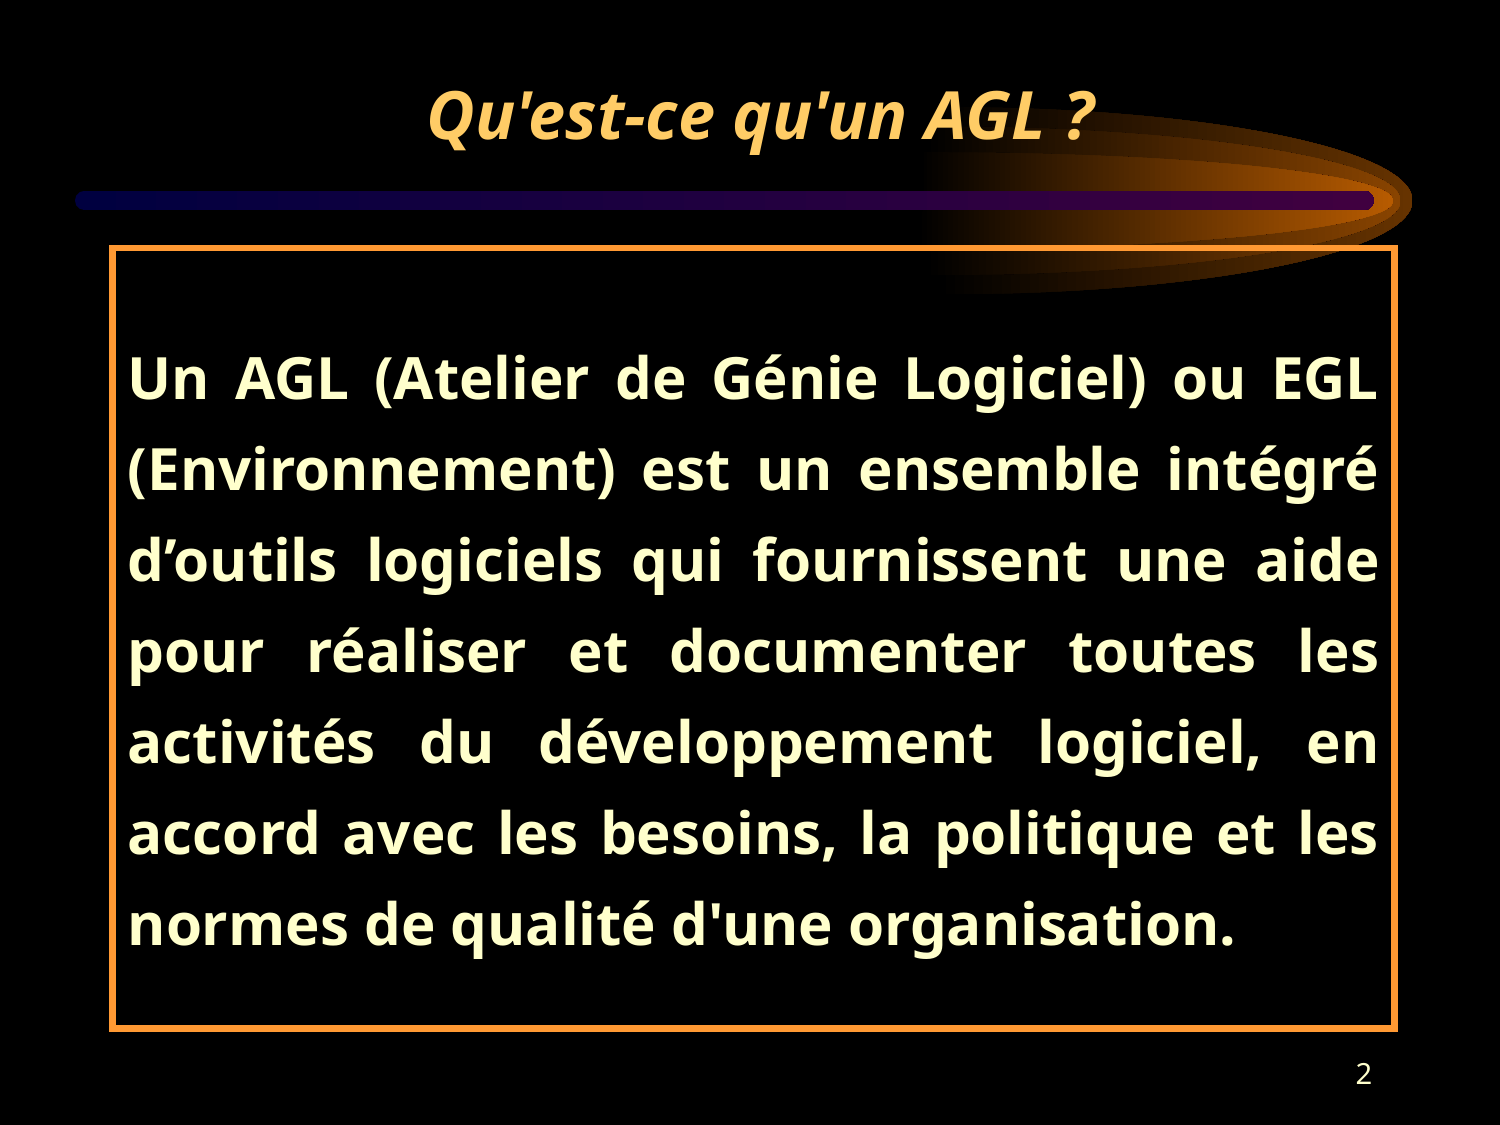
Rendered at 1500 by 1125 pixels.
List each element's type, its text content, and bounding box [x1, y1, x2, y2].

slide_number 2 [1074, 1037, 1388, 1113]
title Qu'est-ce qu'un AGL ? [122, 41, 1399, 158]
list Un AGL (Atelier de Génie Logiciel) ou EGL (Environnement) est un ensemble intégré d’outils logiciels qui fournissent une aide pour réaliser et documenter toutes les activités du développement logiciel, en accord avec les besoins, la politique et les normes de qualité d'une organisation. [112, 247, 1395, 1029]
